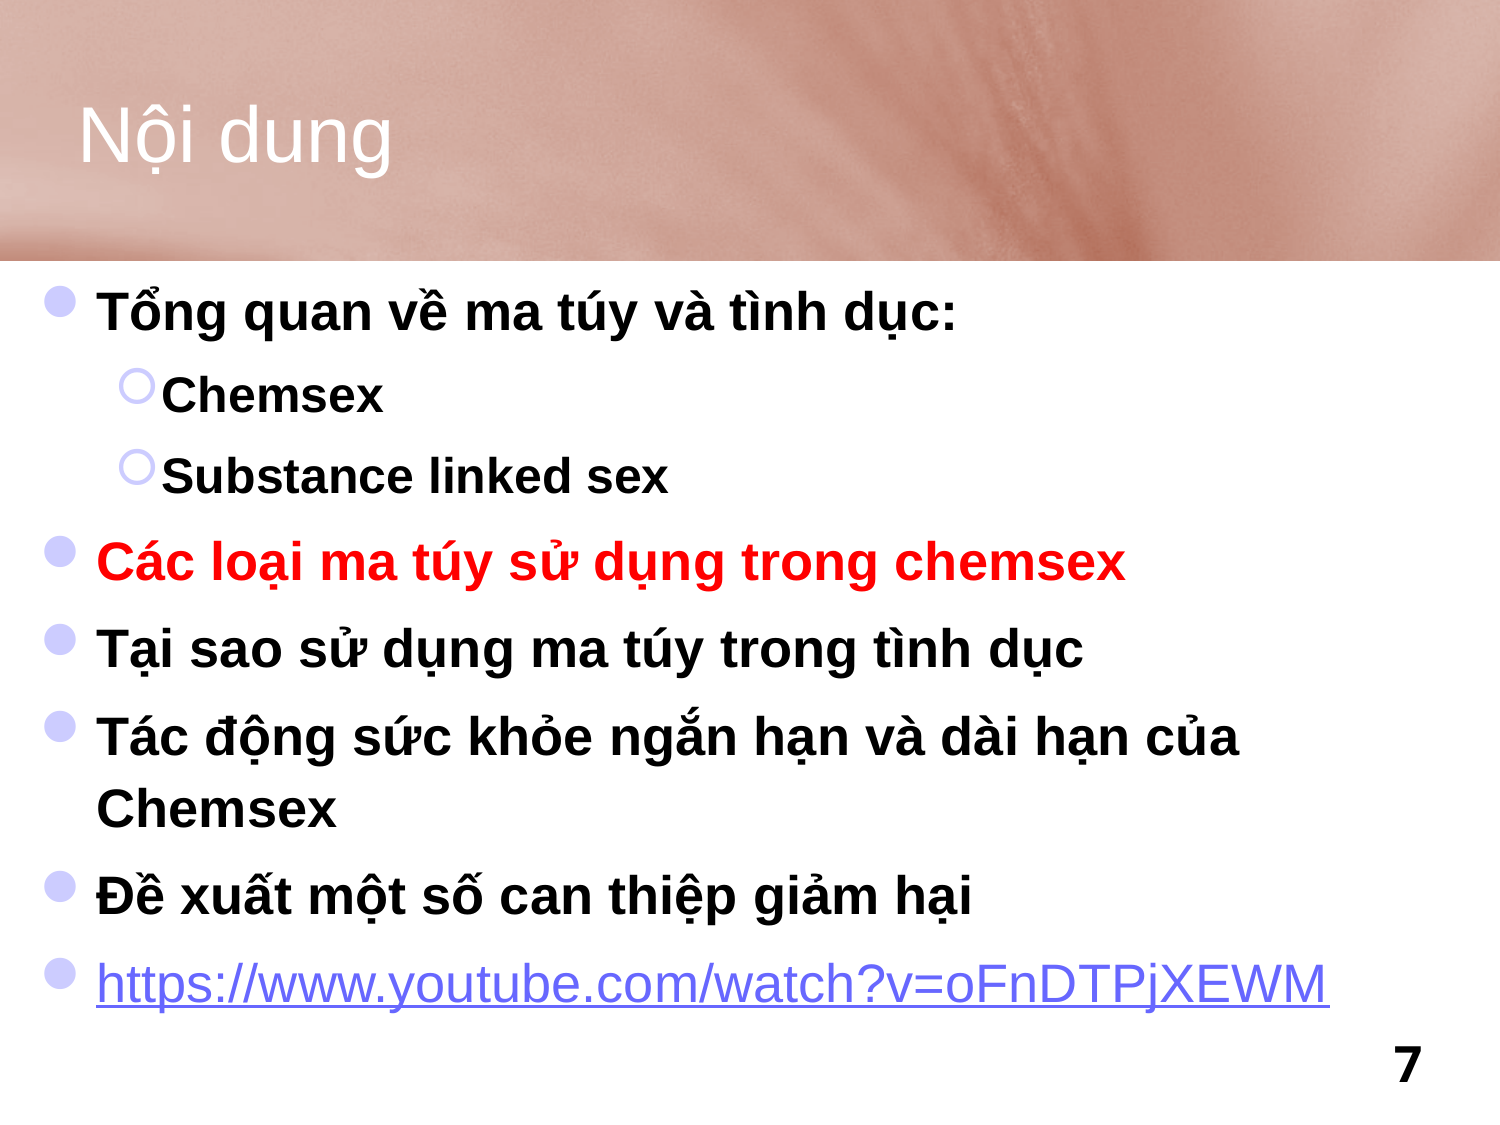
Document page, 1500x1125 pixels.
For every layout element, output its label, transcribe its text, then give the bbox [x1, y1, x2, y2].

slide_number 7 [1087, 1063, 1438, 1101]
list Tổng quan về ma túy và tình dục: Chemsex Substance linked sex Các loại ma túy sử dụng trong chemsex Tại sao sử dụng ma túy trong tình dục Tác động sức khỏe ngắn hạn và dài hạn của Chemsex Đề xuất một số can thiệp giảm hại https://www.youtube.com/watch?v=oFnDTPjXEWM [24, 262, 1476, 1063]
title Nội dung [62, 37, 1413, 226]
picture [0, 0, 1500, 261]
